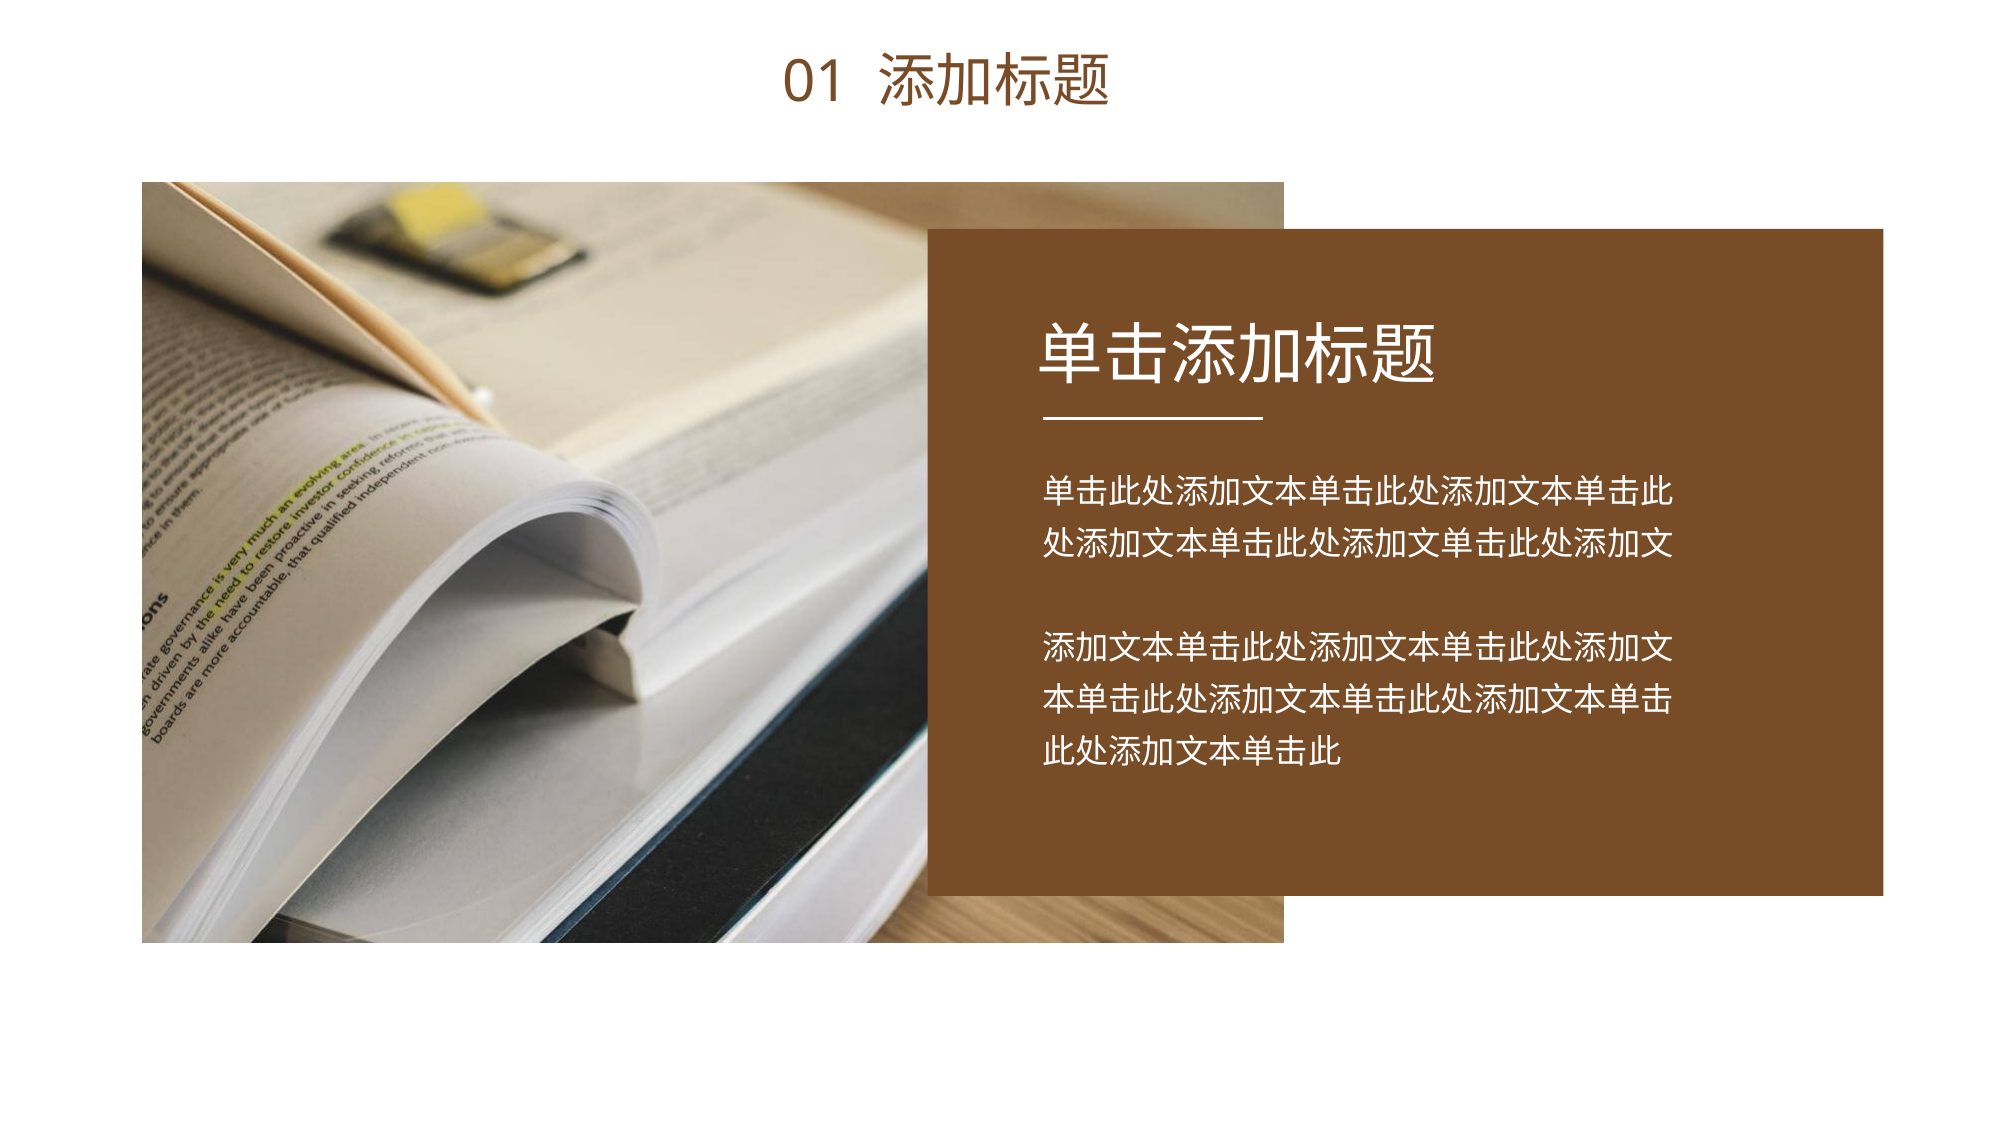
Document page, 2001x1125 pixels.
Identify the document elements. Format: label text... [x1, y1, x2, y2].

text_box 单击添加标题 [1284, 288, 1599, 400]
text_box [1284, 228, 1884, 897]
picture [142, 181, 1284, 943]
text_box 单击此处添加文本单击此处添加文本单击此处添加文本单击此处添加文单击此处添加文 添加文本单击此处添加文本单击此处添加文本单击此处添加文本单击此处添加文本单击此处添加文本单击此 [1284, 451, 1693, 881]
text_box 01 添加标题 [767, 35, 1190, 121]
